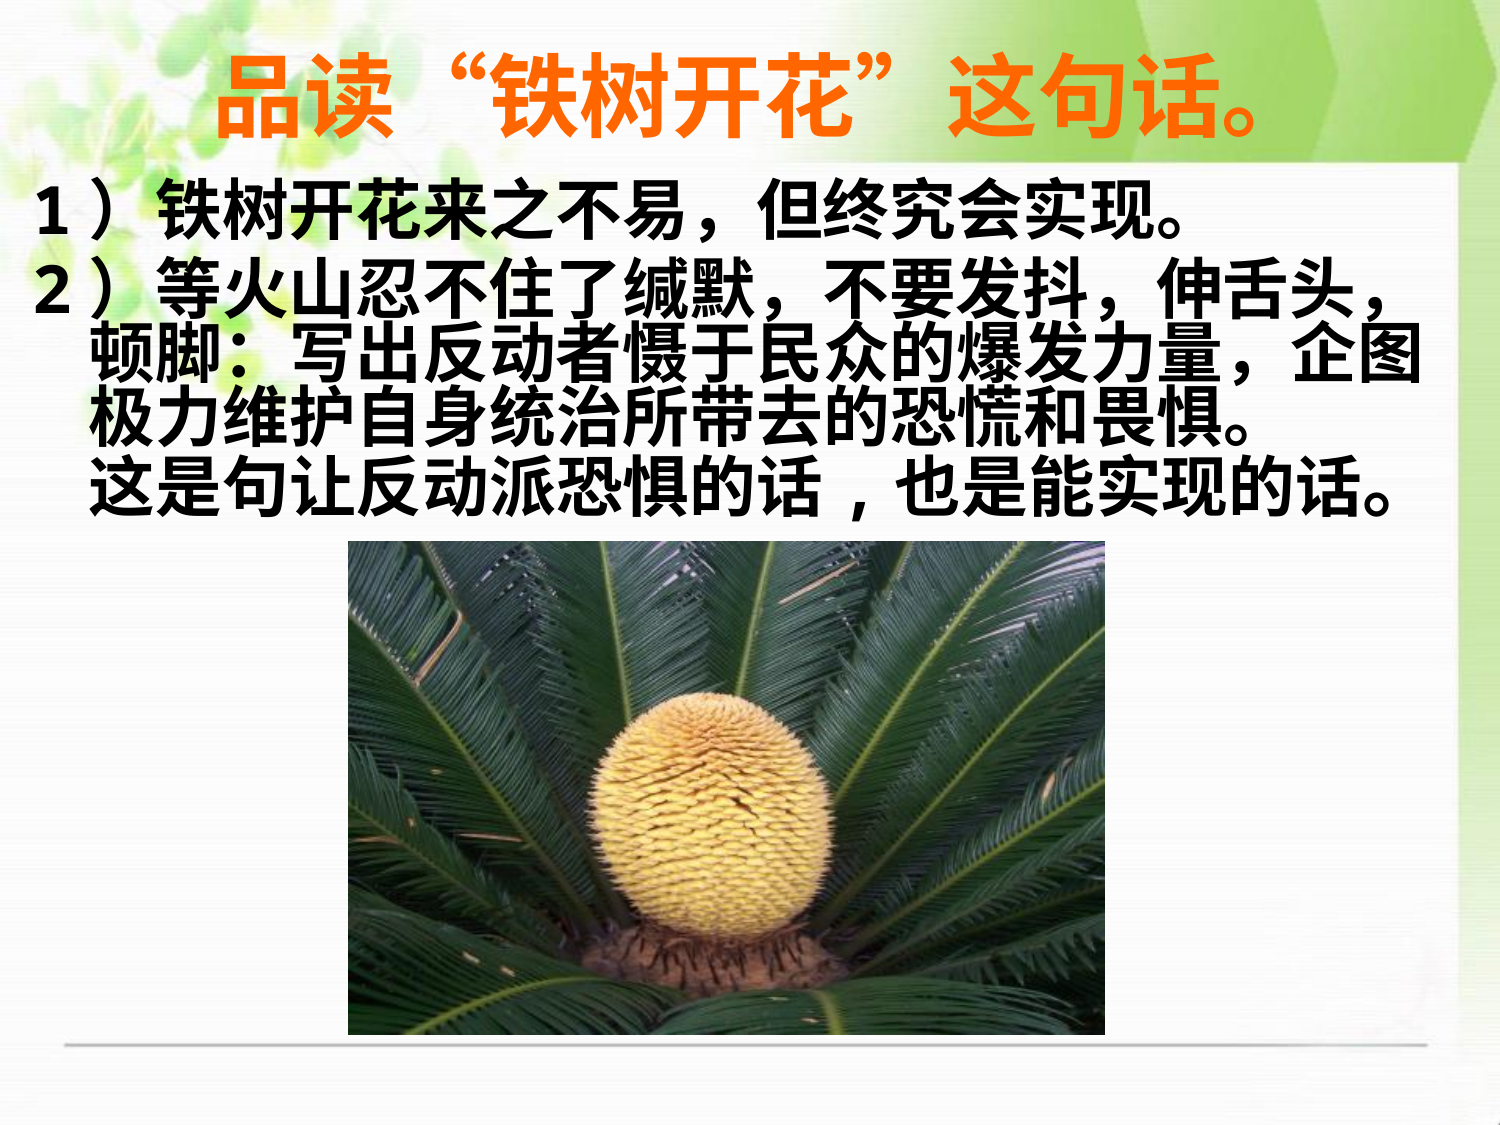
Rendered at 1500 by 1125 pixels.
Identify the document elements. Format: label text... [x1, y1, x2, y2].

title 品读“铁树开花”这句话。 [88, 0, 1439, 175]
list 1）铁树开花来之不易，但终究会实现。 2）等火山忍不住了缄默，不要发抖，伸舌头，顿脚：写出反动者慑于民众的爆发力量，企图极力维护自身统治所带去的恐慌和畏惧。 这是句让反动派恐惧的话,也是能实现的话。 [17, 175, 1481, 542]
picture [0, 0, 1500, 1125]
